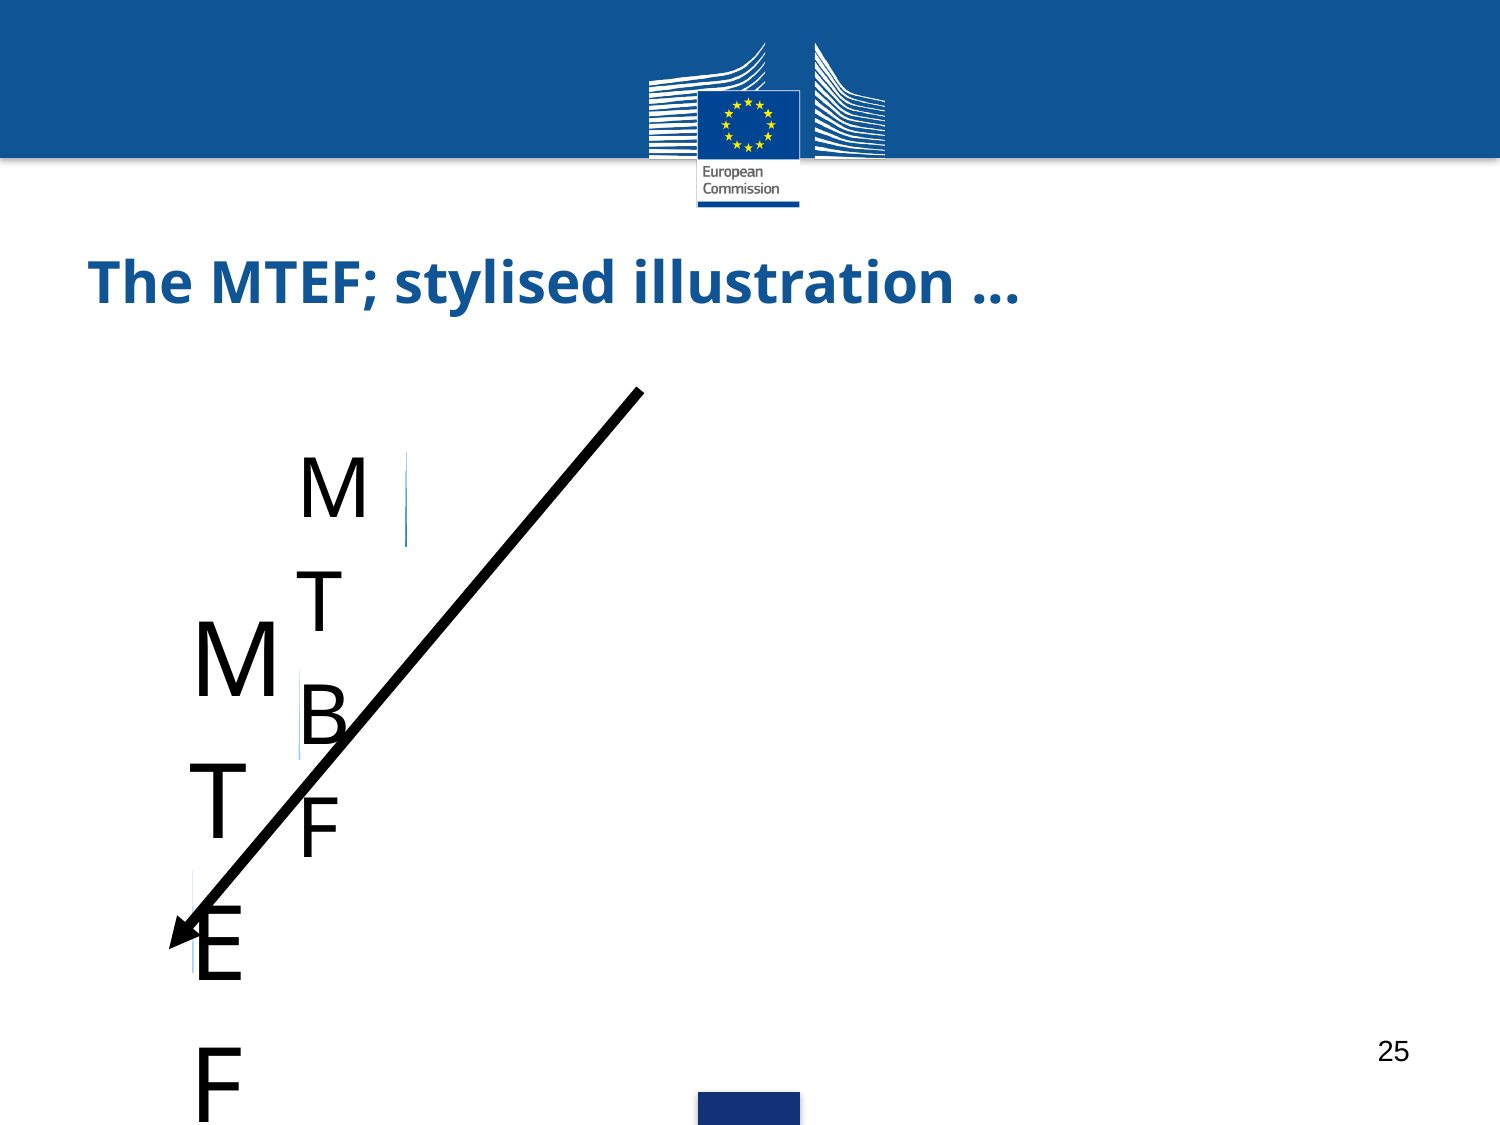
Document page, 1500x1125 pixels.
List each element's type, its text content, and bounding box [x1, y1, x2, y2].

slide_number 25 [1074, 1024, 1426, 1103]
picture [649, 42, 885, 208]
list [168, 367, 1253, 1008]
title The MTEF; stylised illustration ... [58, 245, 1409, 329]
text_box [124, 433, 685, 906]
